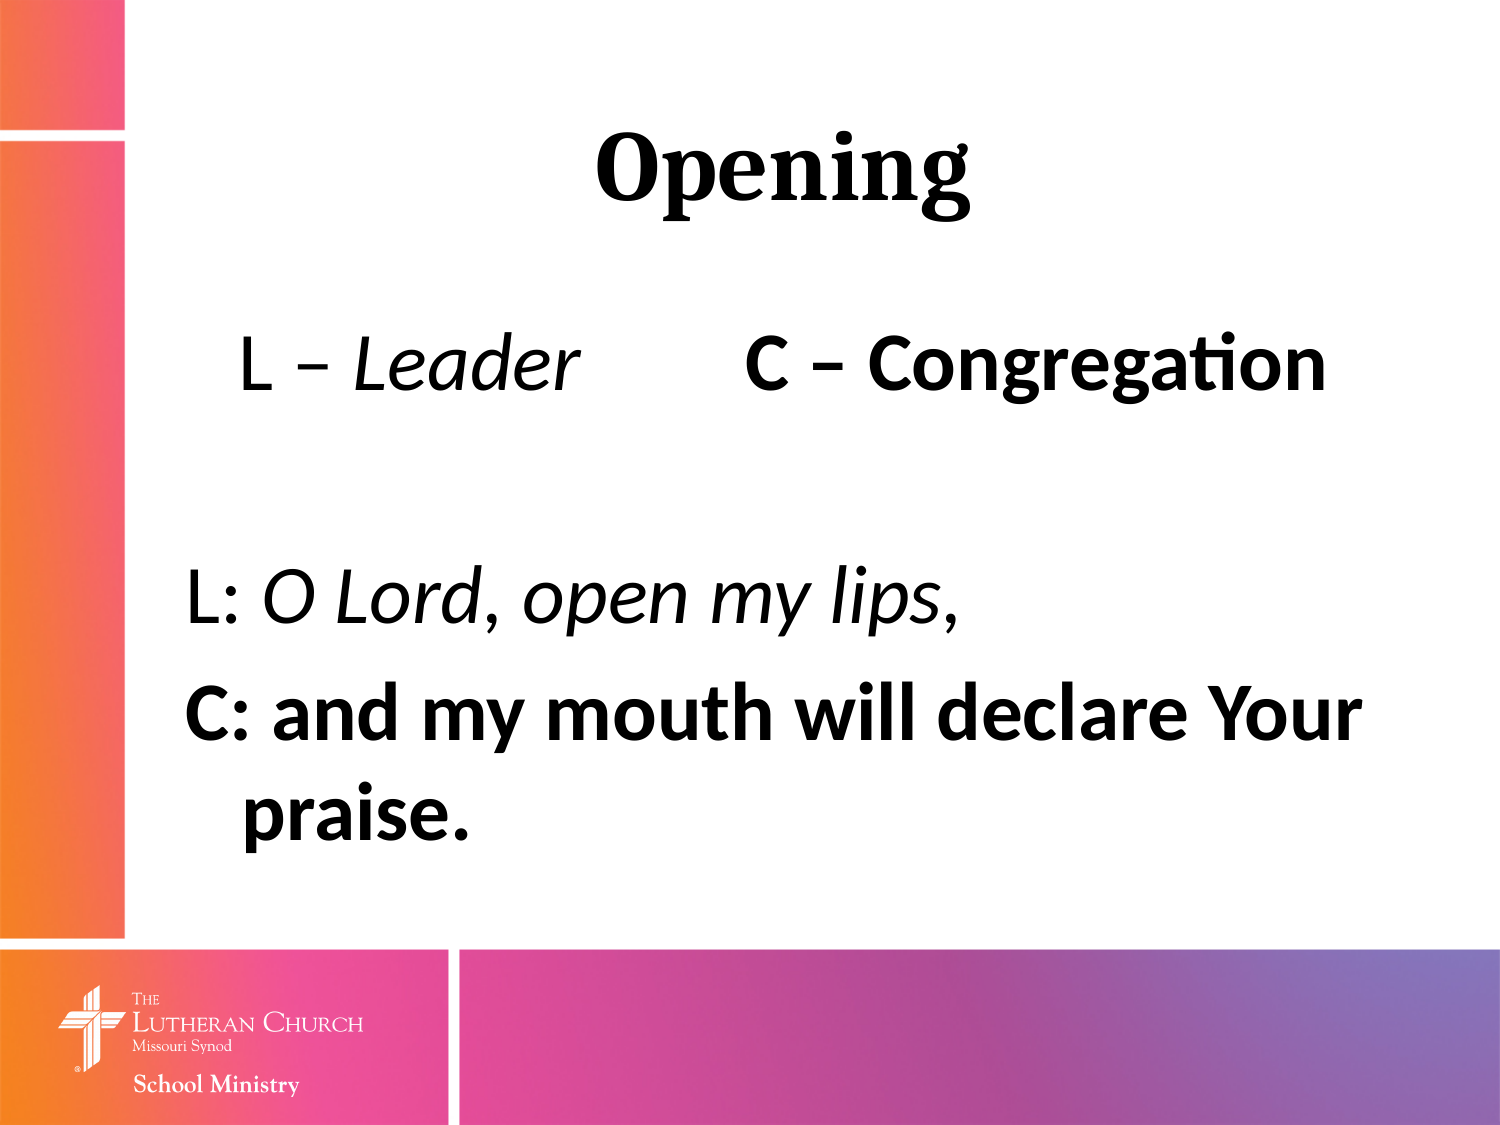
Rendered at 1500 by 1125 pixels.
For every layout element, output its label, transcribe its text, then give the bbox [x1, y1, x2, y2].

list L – Leader C – Congregation L: O Lord, open my lips, C: and my mouth will declare Your praise. [170, 299, 1397, 918]
picture [0, 0, 1500, 1125]
title Opening [170, 59, 1397, 278]
